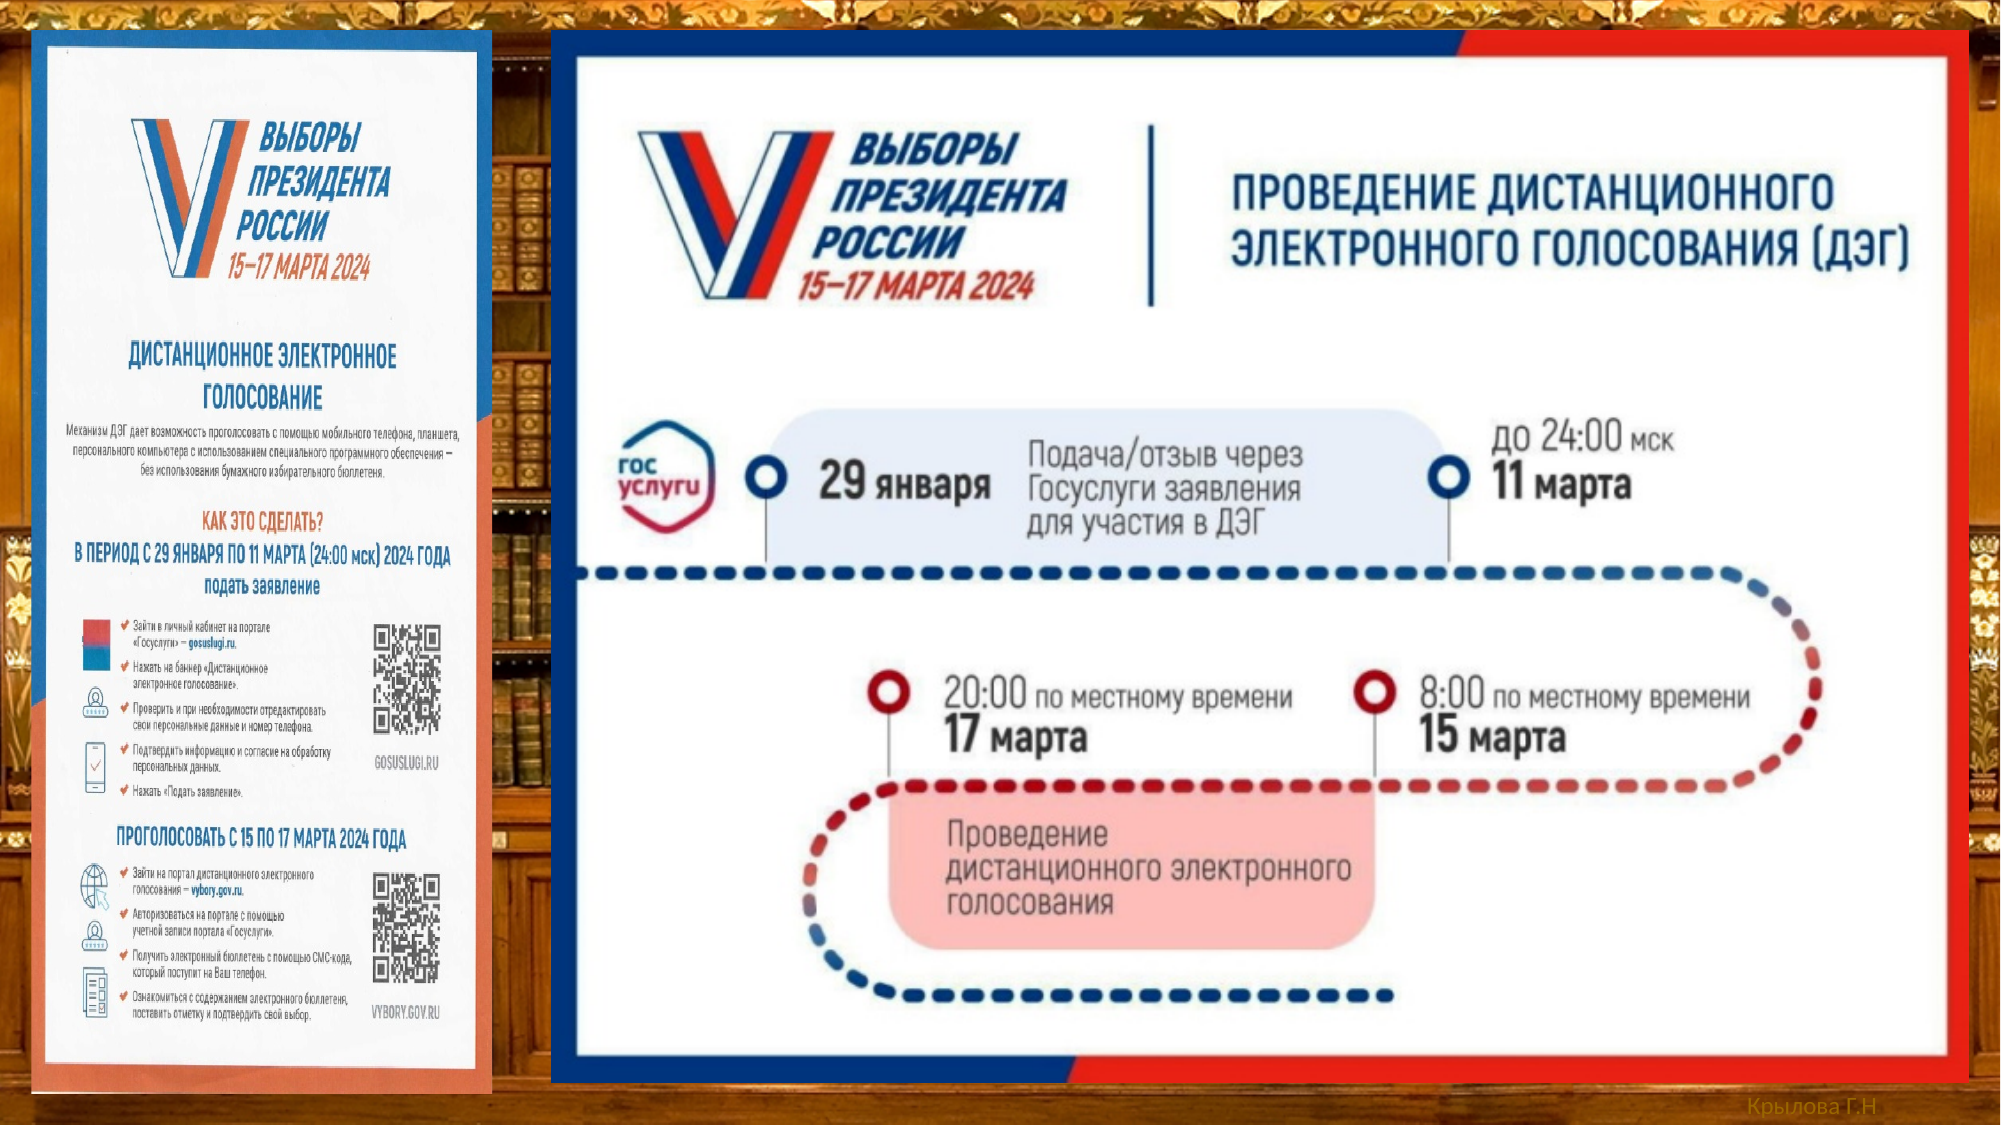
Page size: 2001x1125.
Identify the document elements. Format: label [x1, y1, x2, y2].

list [31, 30, 493, 1095]
picture [0, 0, 2001, 1125]
